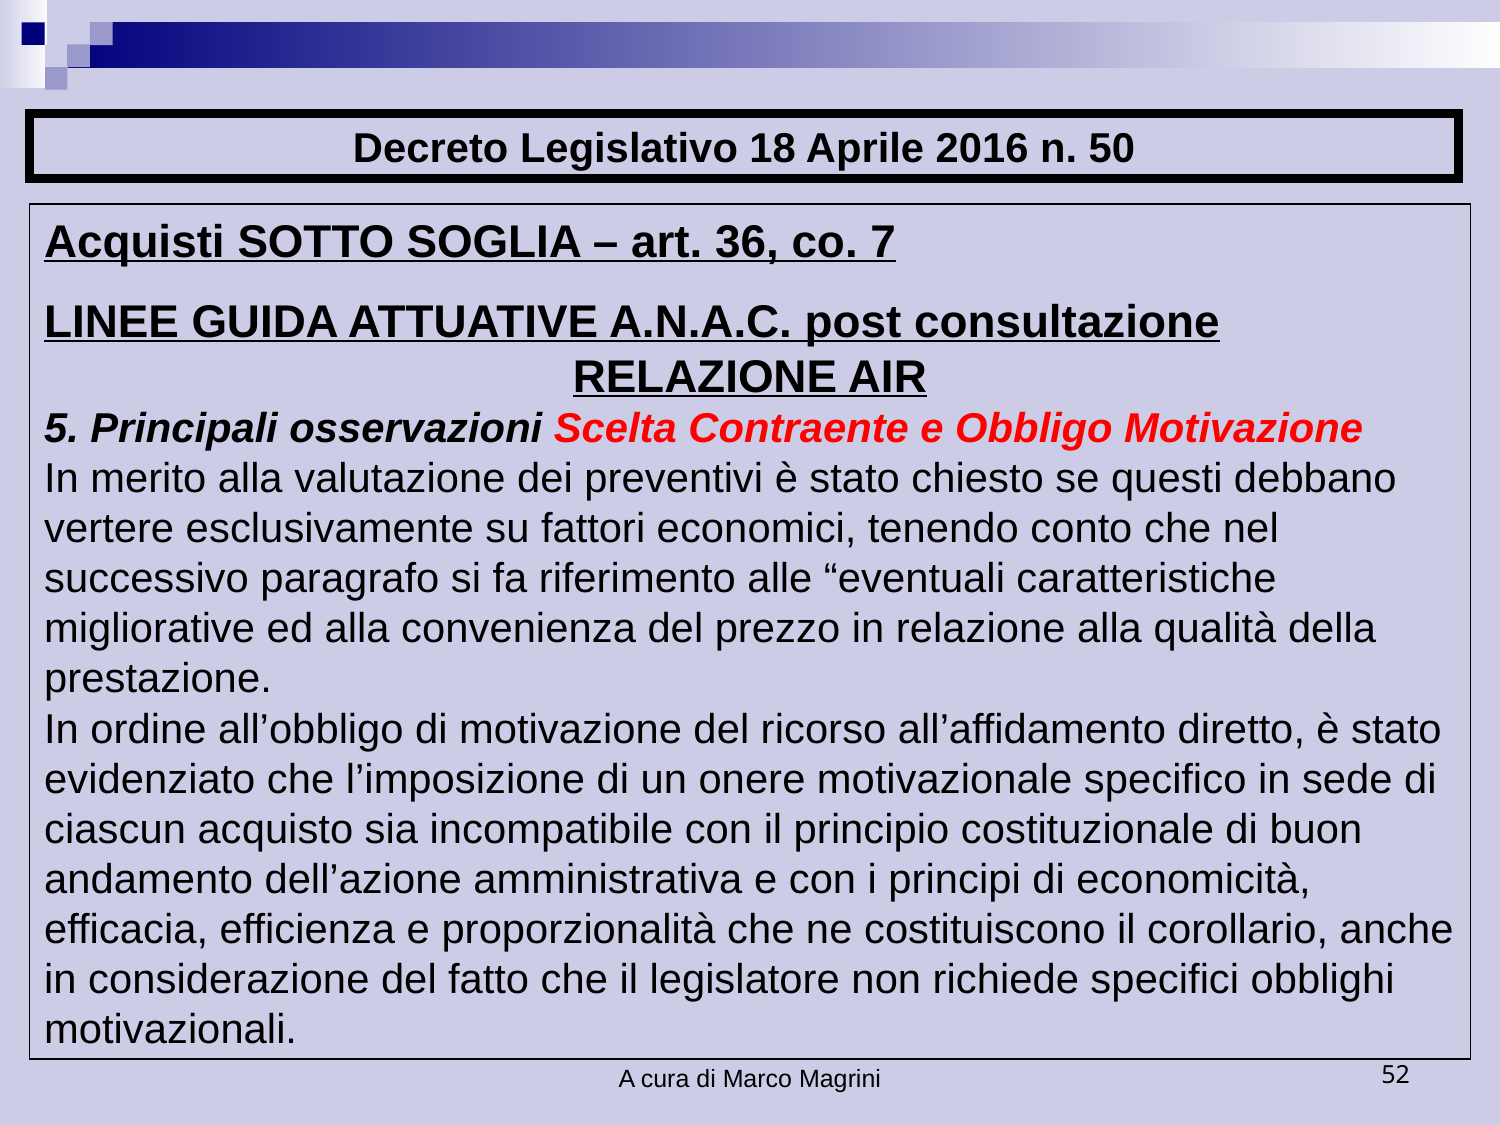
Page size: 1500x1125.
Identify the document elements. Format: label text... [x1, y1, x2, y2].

footer A cura di Marco Magrini [512, 1025, 988, 1100]
text_box Acquisti SOTTO SOGLIA – art. 36, co. 7 LINEE GUIDA ATTUATIVE A.N.A.C. post consultazione RELAZIONE AIR 5. Principali osservazioni Scelta Contraente e Obbligo Motivazione In merito alla valutazione dei preventivi è stato chiesto se questi debbano vertere esclusivamente su fattori economici, tenendo conto che nel successivo paragrafo si fa riferimento alle “eventuali caratteristiche migliorative ed alla convenienza del prezzo in relazione alla qualità della prestazione. In ordine all’obbligo di motivazione del ricorso all’affidamento diretto, è stato evidenziato che l’imposizione di un onere motivazionale specifico in sede di ciascun acquisto sia incompatibile con il principio costituzionale di buon andamento dell’azione amministrativa e con i principi di economicità, efficacia, efficienza e proporzionalità che ne costituiscono il corollario, anche in considerazione del fatto che il legislatore non richiede specifici obblighi motivazionali. [29, 203, 1471, 1059]
slide_number 52 [1074, 1025, 1425, 1100]
text_box Decreto Legislativo 18 Aprile 2016 n. 50 [29, 113, 1459, 179]
